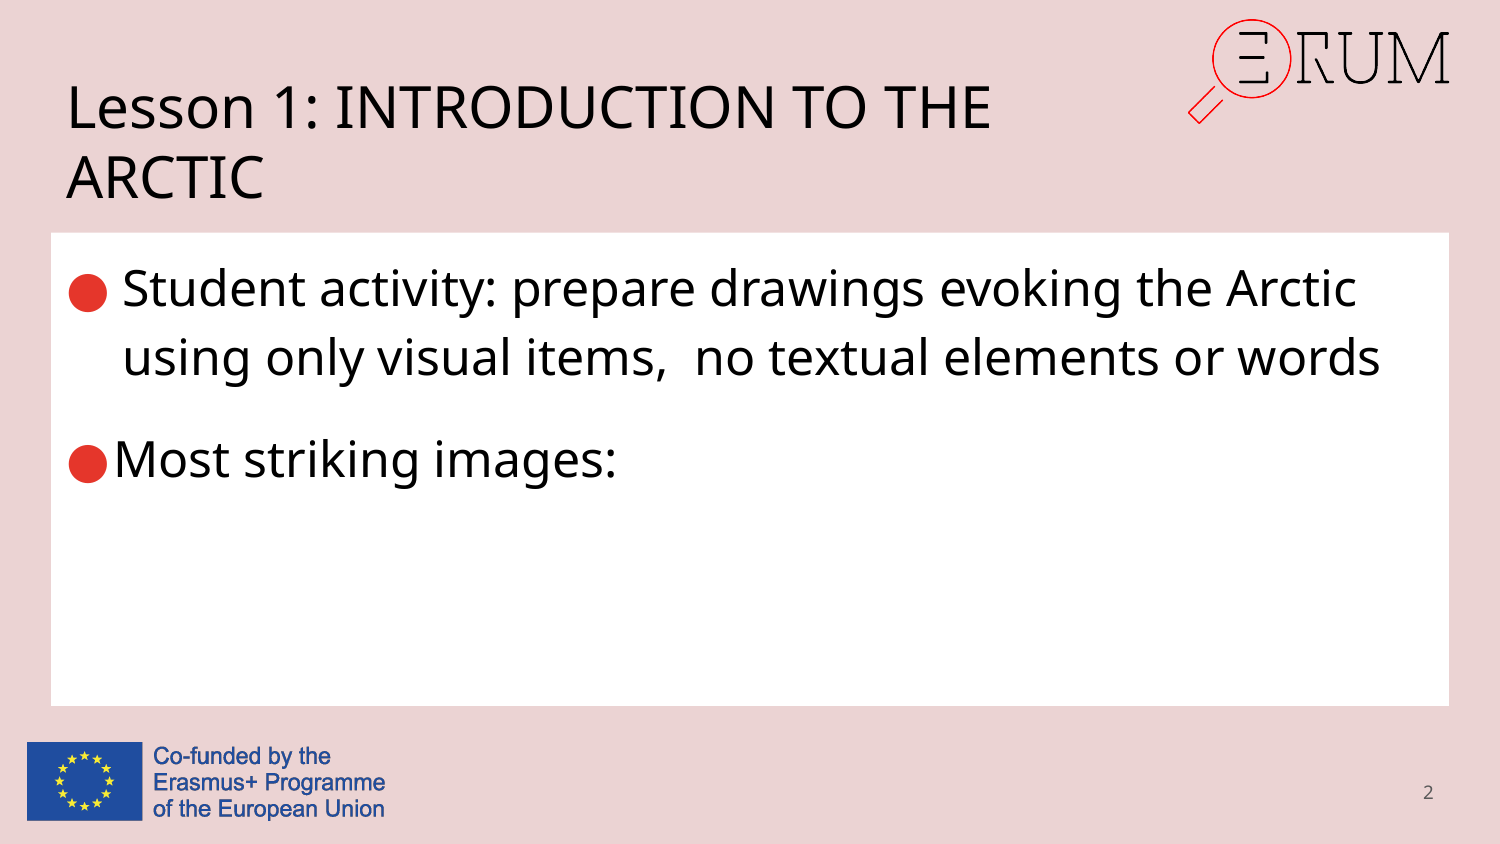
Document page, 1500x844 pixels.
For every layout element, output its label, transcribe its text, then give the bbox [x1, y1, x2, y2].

picture [1136, 0, 1500, 137]
slide_number 2 [1358, 761, 1449, 826]
title Lesson 1: INTRODUCTION TO THE ARCTIC [51, 55, 1168, 150]
picture [27, 742, 385, 821]
list Student activity: prepare drawings evoking the Arctic using only visual items, no textual elements or words Most striking images: [51, 232, 1449, 706]
